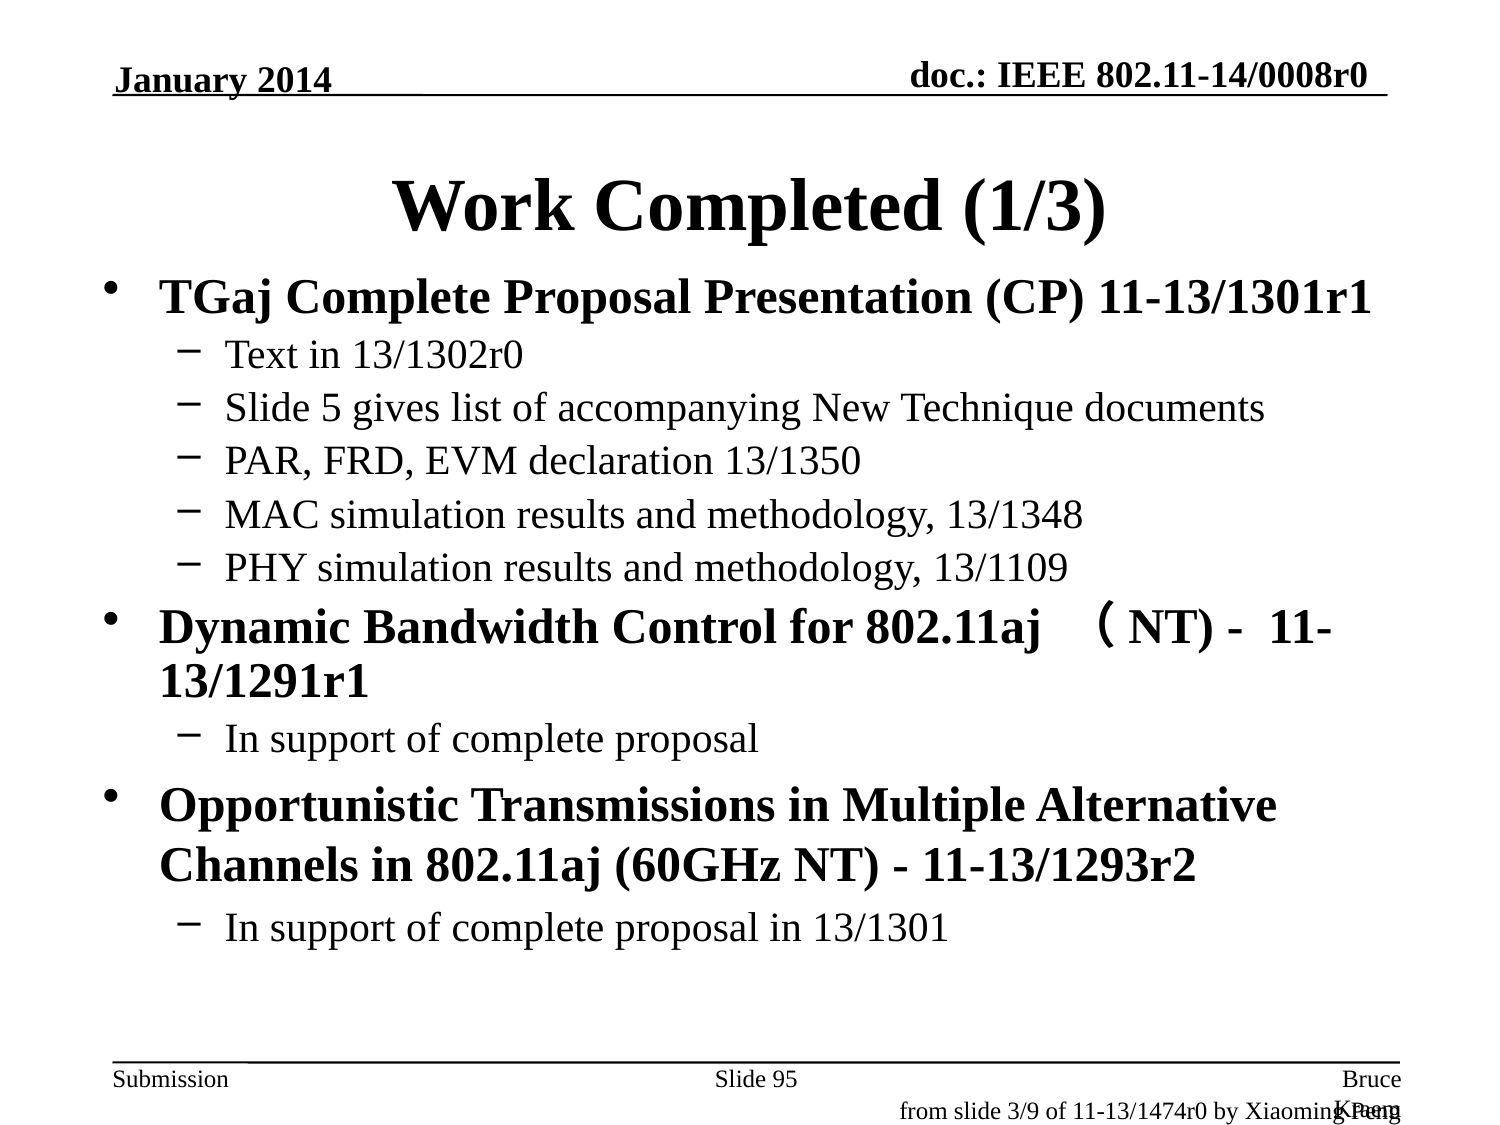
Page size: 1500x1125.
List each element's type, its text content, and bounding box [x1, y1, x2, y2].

title Work Completed (1/3) [112, 112, 1388, 262]
list TGaj Complete Proposal Presentation (CP) 11-13/1301r1 Text in 13/1302r0 Slide 5 gives list of accompanying New Technique documents PAR, FRD, EVM declaration 13/1350 MAC simulation results and methodology, 13/1348 PHY simulation results and methodology, 13/1109 Dynamic Bandwidth Control for 802.11aj （NT) - 11-13/1291r1 In support of complete proposal Opportunistic Transmissions in Multiple Alternative Channels in 802.11aj (60GHz NT) - 11-13/1293r2 In support of complete proposal in 13/1301 [87, 262, 1463, 1050]
footer Bruce Kraemer, Marvell [1325, 1062, 1402, 1087]
slide_number Slide 95 [712, 1062, 800, 1087]
text_box from slide 3/9 of 11-13/1474r0 by Xiaoming Peng [343, 1087, 1417, 1125]
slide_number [114, 54, 374, 100]
